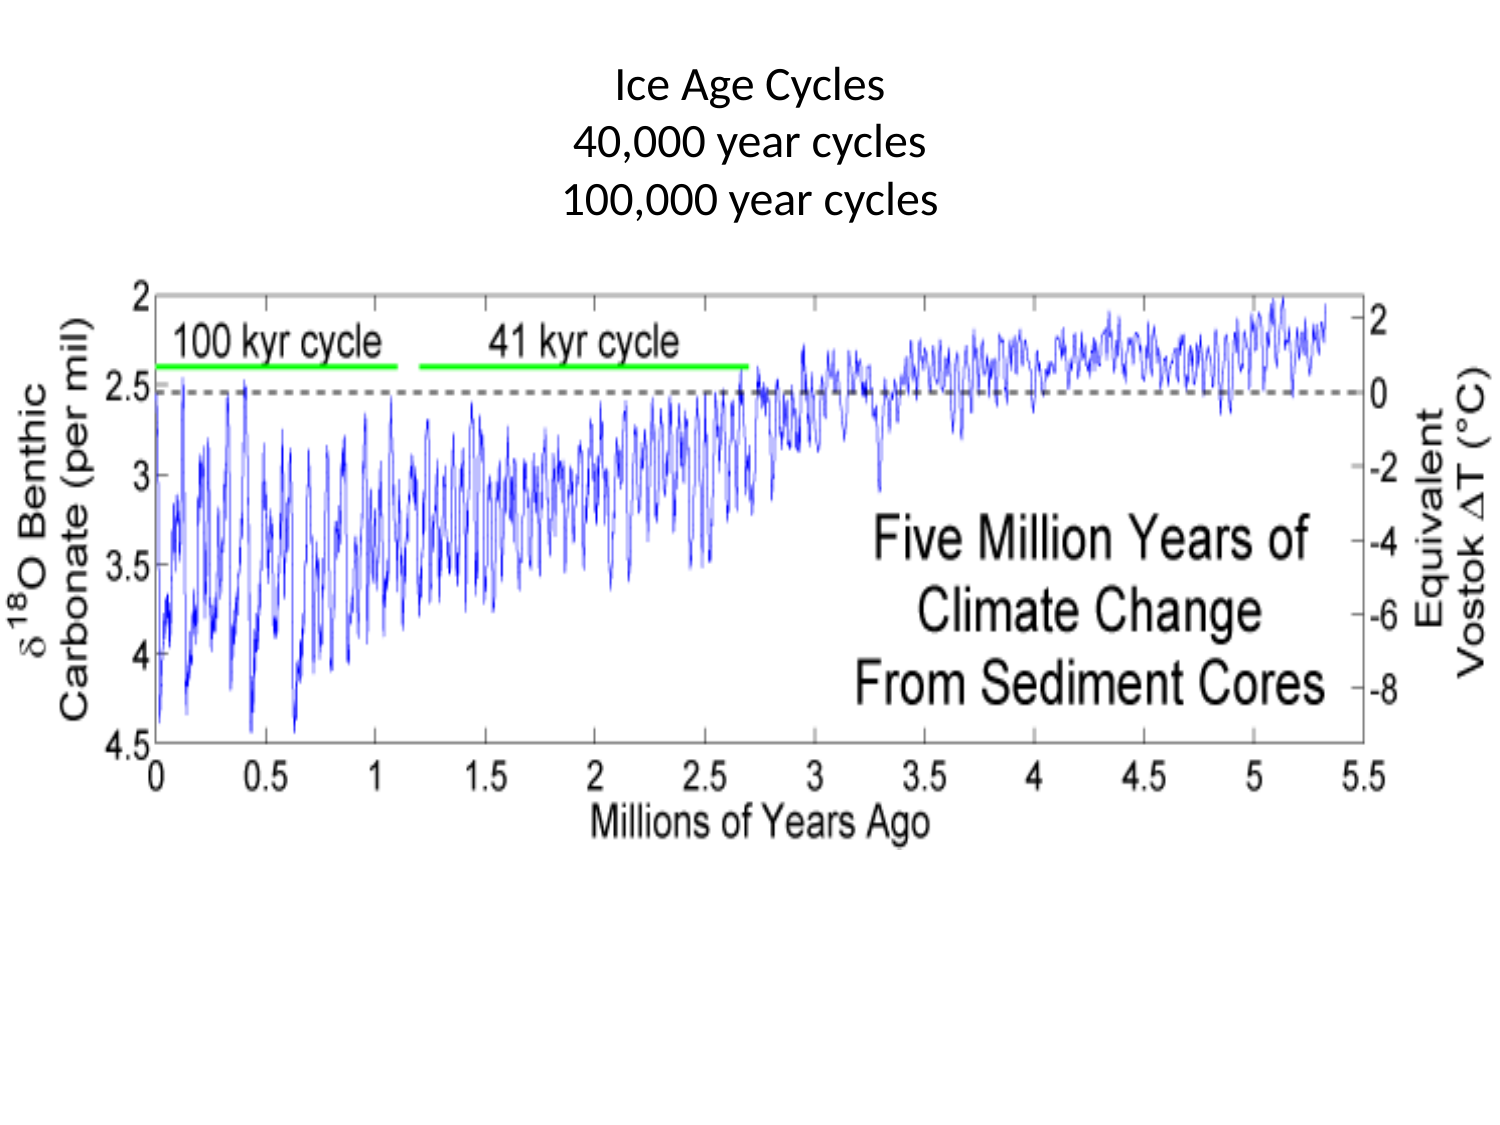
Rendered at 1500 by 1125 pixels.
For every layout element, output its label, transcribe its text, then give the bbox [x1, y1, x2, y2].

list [0, 262, 1500, 851]
title Ice Age Cycles 40,000 year cycles 100,000 year cycles [75, 45, 1425, 233]
